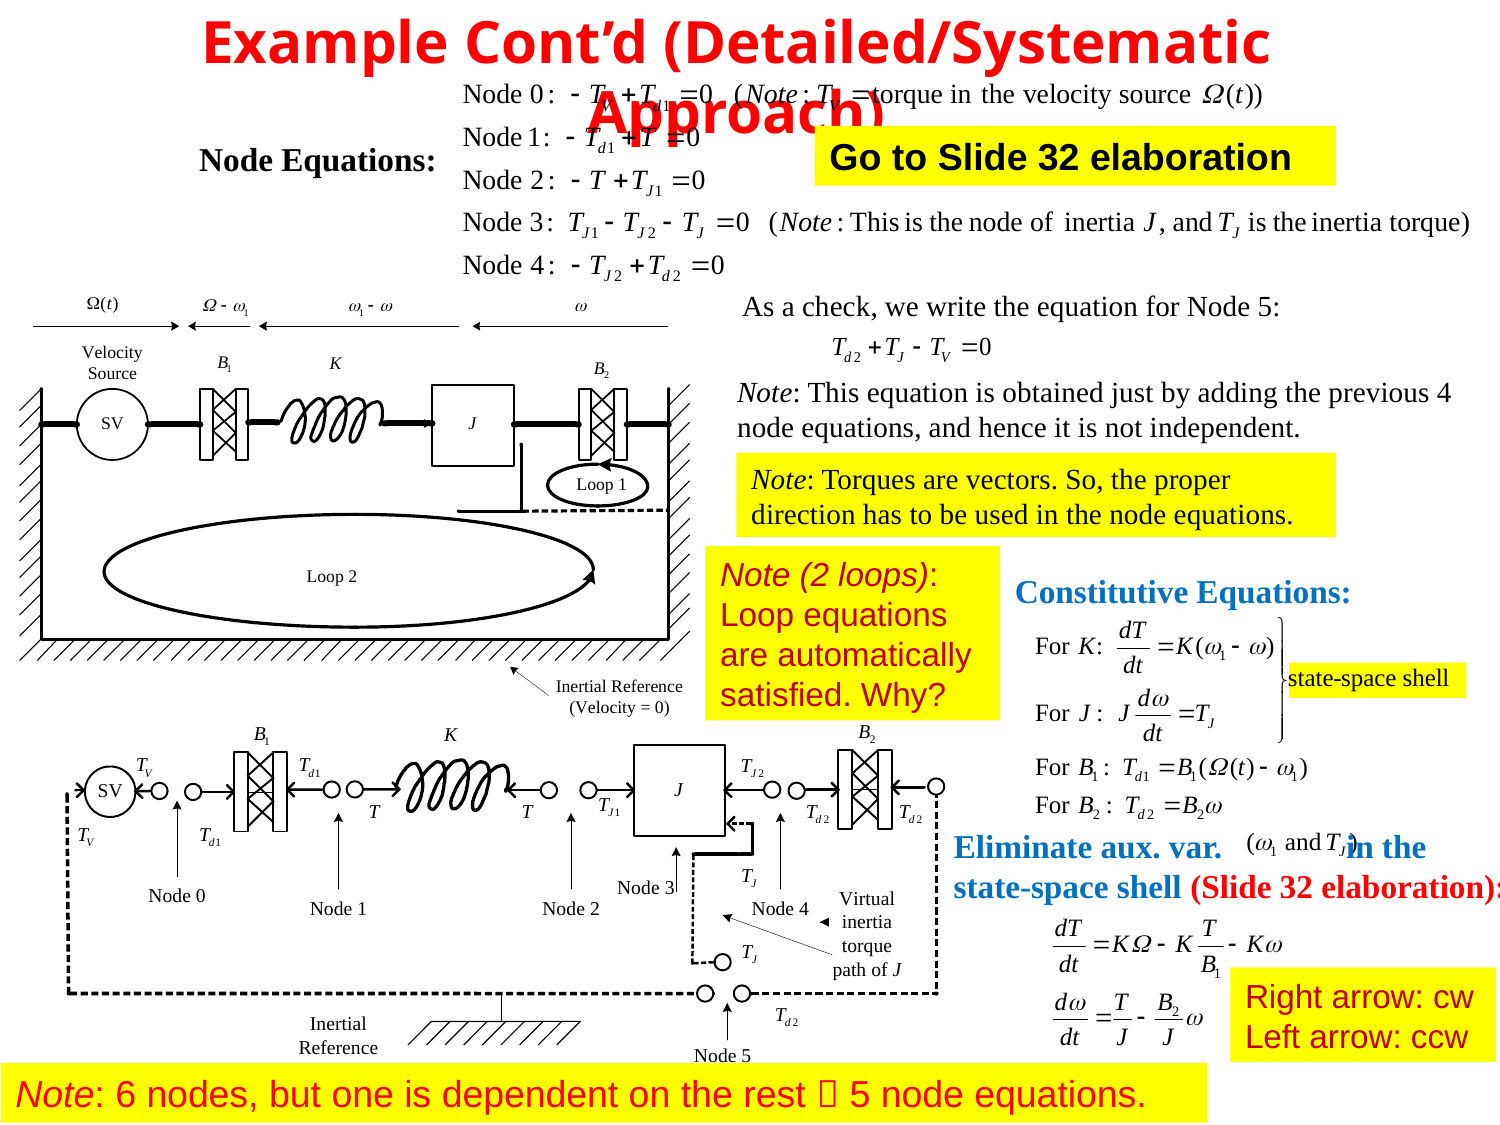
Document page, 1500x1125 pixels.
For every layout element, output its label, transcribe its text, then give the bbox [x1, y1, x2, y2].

text_box Eliminate aux. var. in the state-space shell (Slide 32 elaboration): [953, 817, 1500, 913]
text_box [827, 329, 1000, 369]
text_box Node Equations: [184, 131, 452, 186]
text_box As a check, we write the equation for Node 5: [727, 294, 1346, 330]
text_box Right arrow: cw Left arrow: ccw [1230, 967, 1497, 1062]
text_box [457, 77, 1475, 287]
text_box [1031, 612, 1455, 826]
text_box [1242, 824, 1364, 863]
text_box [17, 290, 715, 714]
text_box [1459, 662, 1467, 698]
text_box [15, 715, 949, 1081]
text_box Note: Torques are vectors. So, the proper direction has to be used in the node equations. [736, 452, 1336, 538]
text_box Note: 6 nodes, but one is dependent on the rest  5 node equations. [0, 1062, 1207, 1123]
text_box Example Cont’d (Detailed/Systematic Approach) [39, 1, 1434, 153]
text_box Constitutive Equations: [1001, 562, 1368, 618]
text_box Note: This equation is obtained just by adding the previous 4 node equations, and hence it is not independent. [722, 365, 1473, 451]
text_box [1048, 912, 1287, 1051]
text_box Note (2 loops): Loop equations are automatically satisfied. Why? [720, 545, 1001, 721]
